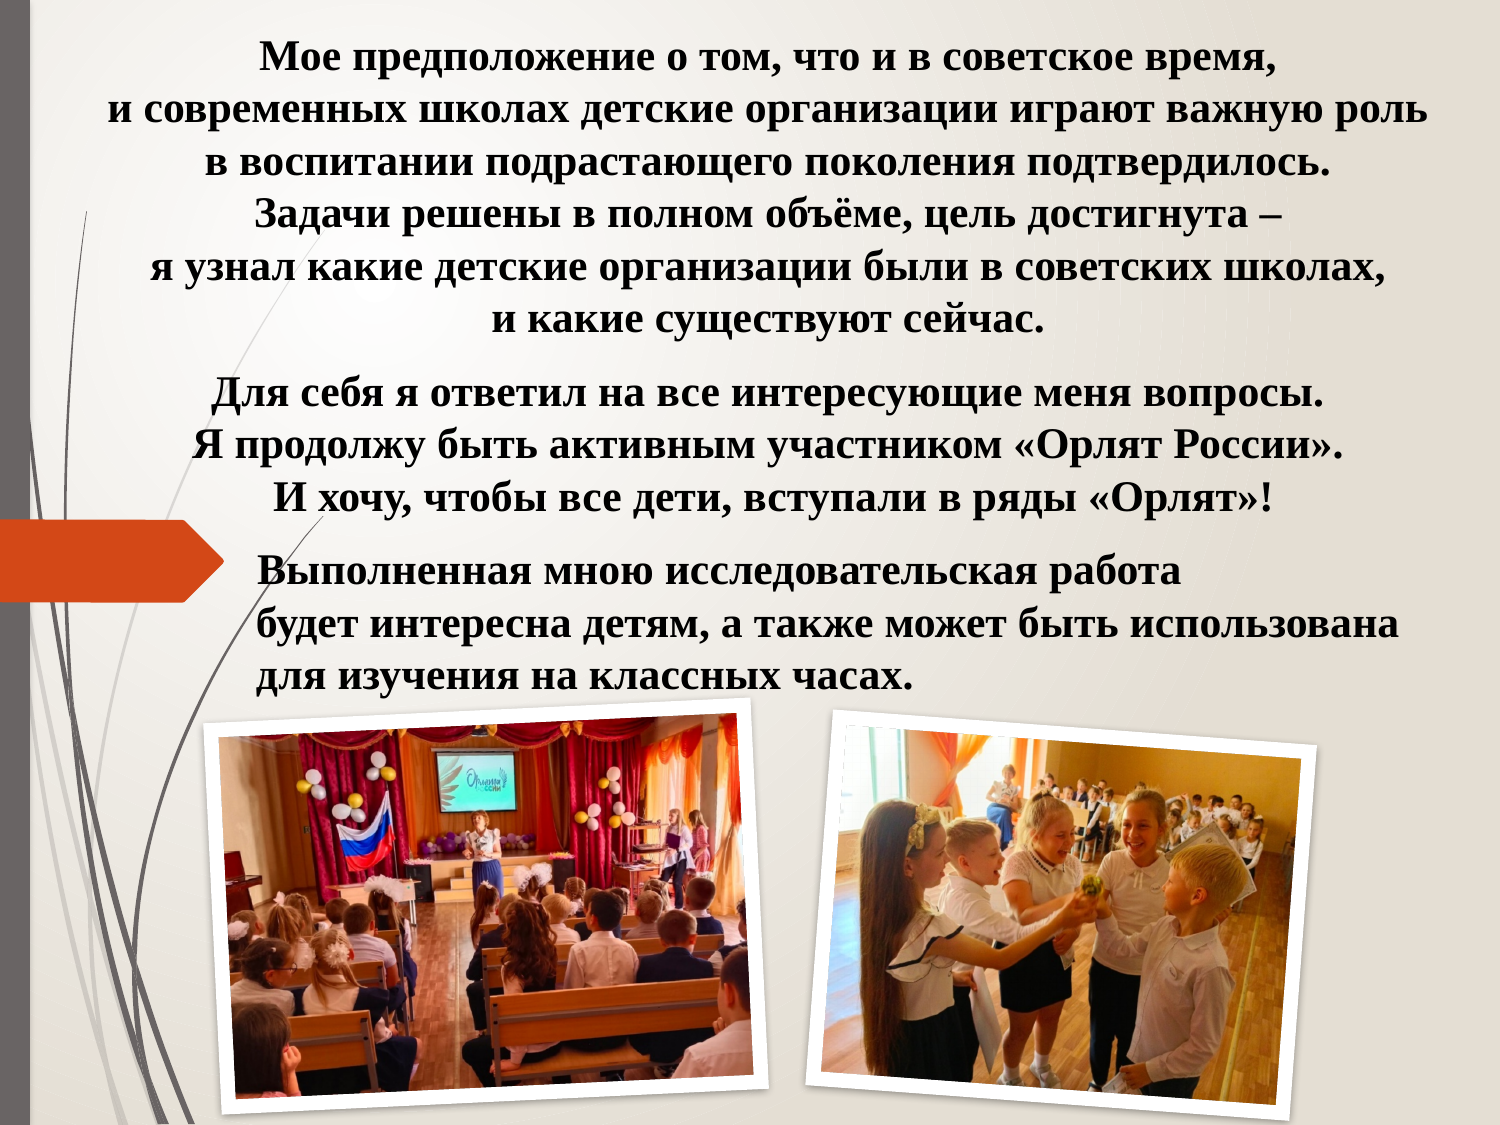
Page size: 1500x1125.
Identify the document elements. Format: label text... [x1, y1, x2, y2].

list Мое предположение о том, что и в советское время, и современных школах детские организации играют важную роль в воспитании подрастающего поколения подтвердилось. Задачи решены в полном объёме, цель достигнута – я узнал какие детские организации были в советских школах, и какие существуют сейчас. Для себя я ответил на все интересующие меня вопросы. Я продолжу быть активным участником «Орлят России». И хочу, чтобы все дети, вступали в ряды «Орлят»! Выполненная мною исследовательская работа будет интересна детям, а также может быть использована для изучения на классных часах. [0, 19, 1500, 646]
picture [219, 713, 753, 1099]
picture [822, 726, 1301, 1105]
